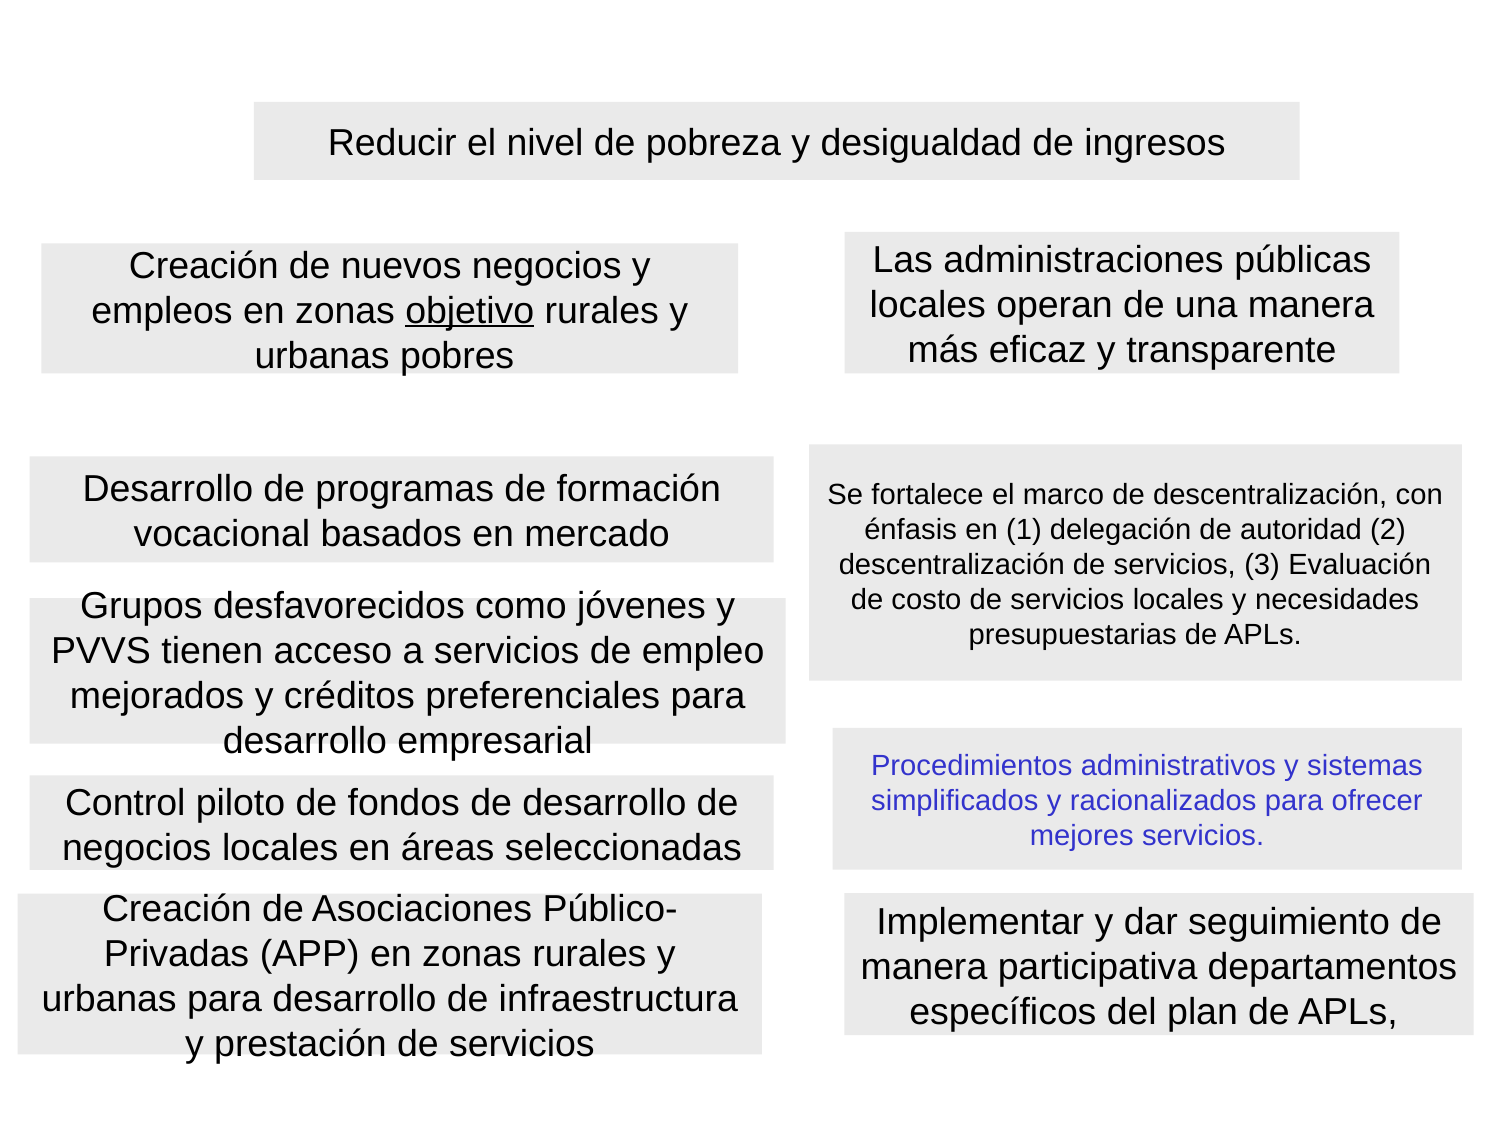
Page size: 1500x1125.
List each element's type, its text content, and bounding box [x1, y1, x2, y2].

text_box Reducir el nivel de pobreza y desigualdad de ingresos [253, 101, 1300, 180]
text_box Creación de Asociaciones Público-Privadas (APP) en zonas rurales y urbanas para desarrollo de infraestructura y prestación de servicios [17, 893, 762, 1055]
text_box Grupos desfavorecidos como jóvenes y PVVS tienen acceso a servicios de empleo mejorados y créditos preferenciales para desarrollo empresarial [29, 598, 786, 744]
text_box Las administraciones públicas locales operan de una manera más eficaz y transparente [844, 231, 1400, 374]
text_box Desarrollo de programas de formación vocacional basados en mercado [29, 456, 774, 563]
text_box Se fortalece el marco de descentralización, con énfasis en (1) delegación de autoridad (2) descentralización de servicios, (3) Evaluación de costo de servicios locales y necesidades presupuestarias de APLs. [809, 444, 1462, 681]
text_box Procedimientos administrativos y sistemas simplificados y racionalizados para ofrecer mejores servicios. [832, 727, 1462, 870]
text_box Implementar y dar seguimiento de manera participativa departamentos específicos del plan de APLs, [844, 893, 1474, 1036]
text_box Creación de nuevos negocios y empleos en zonas objetivo rurales y urbanas pobres [41, 243, 739, 374]
text_box Control piloto de fondos de desarrollo de negocios locales en áreas seleccionadas [29, 775, 774, 870]
